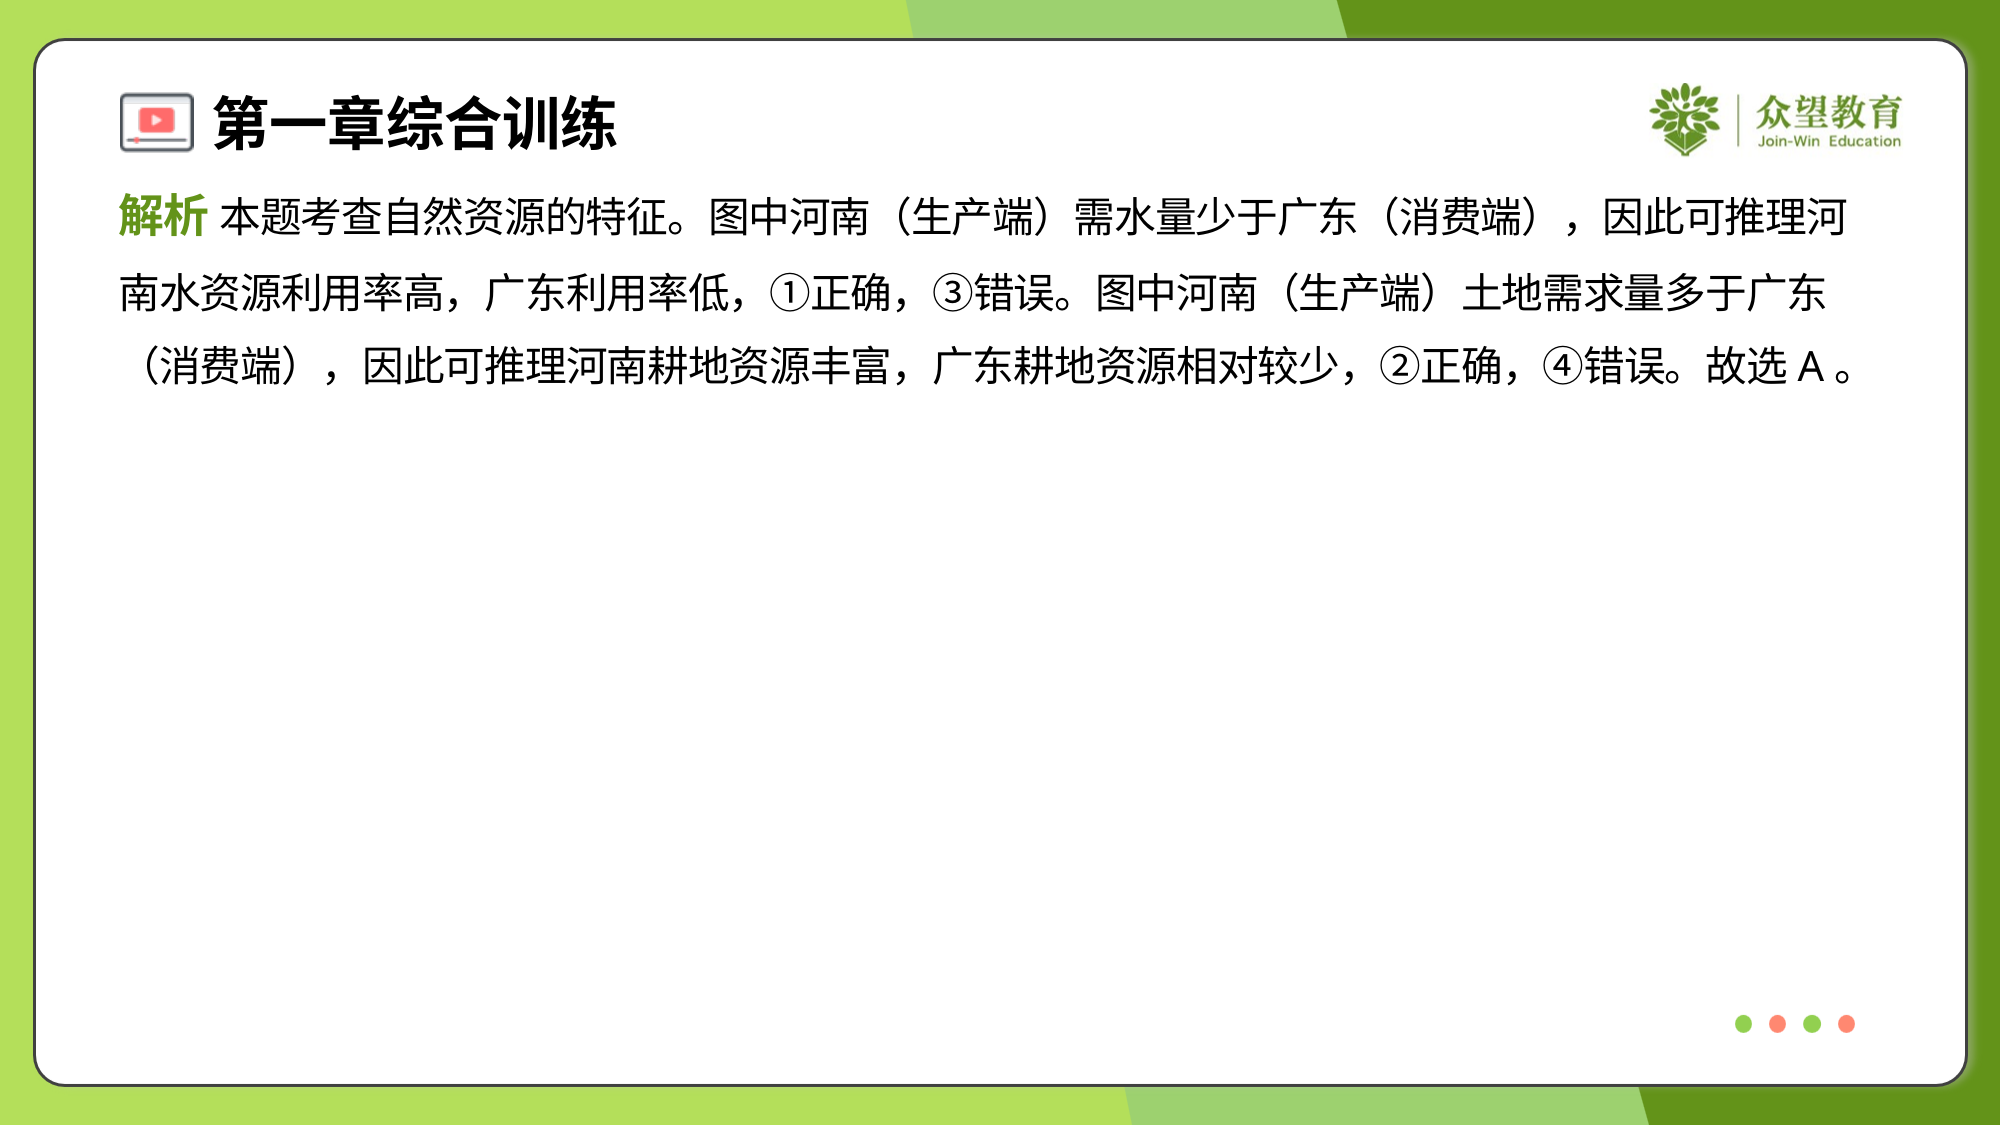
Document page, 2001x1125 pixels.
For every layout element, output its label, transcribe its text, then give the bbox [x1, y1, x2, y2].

picture [0, 0, 2000, 1125]
text_box 解析 本题考查自然资源的特征。图中河南（生产端）需水量少于广东（消费端），因此可推理河 南水资源利用率高，广东利用率低，①正确，③错误。图中河南（生产端）土地需求量多于广东 （消费端），因此可推理河南耕地资源丰富，广东耕地资源相对较少，②正确，④错误。故选A。 [118, 164, 1883, 383]
